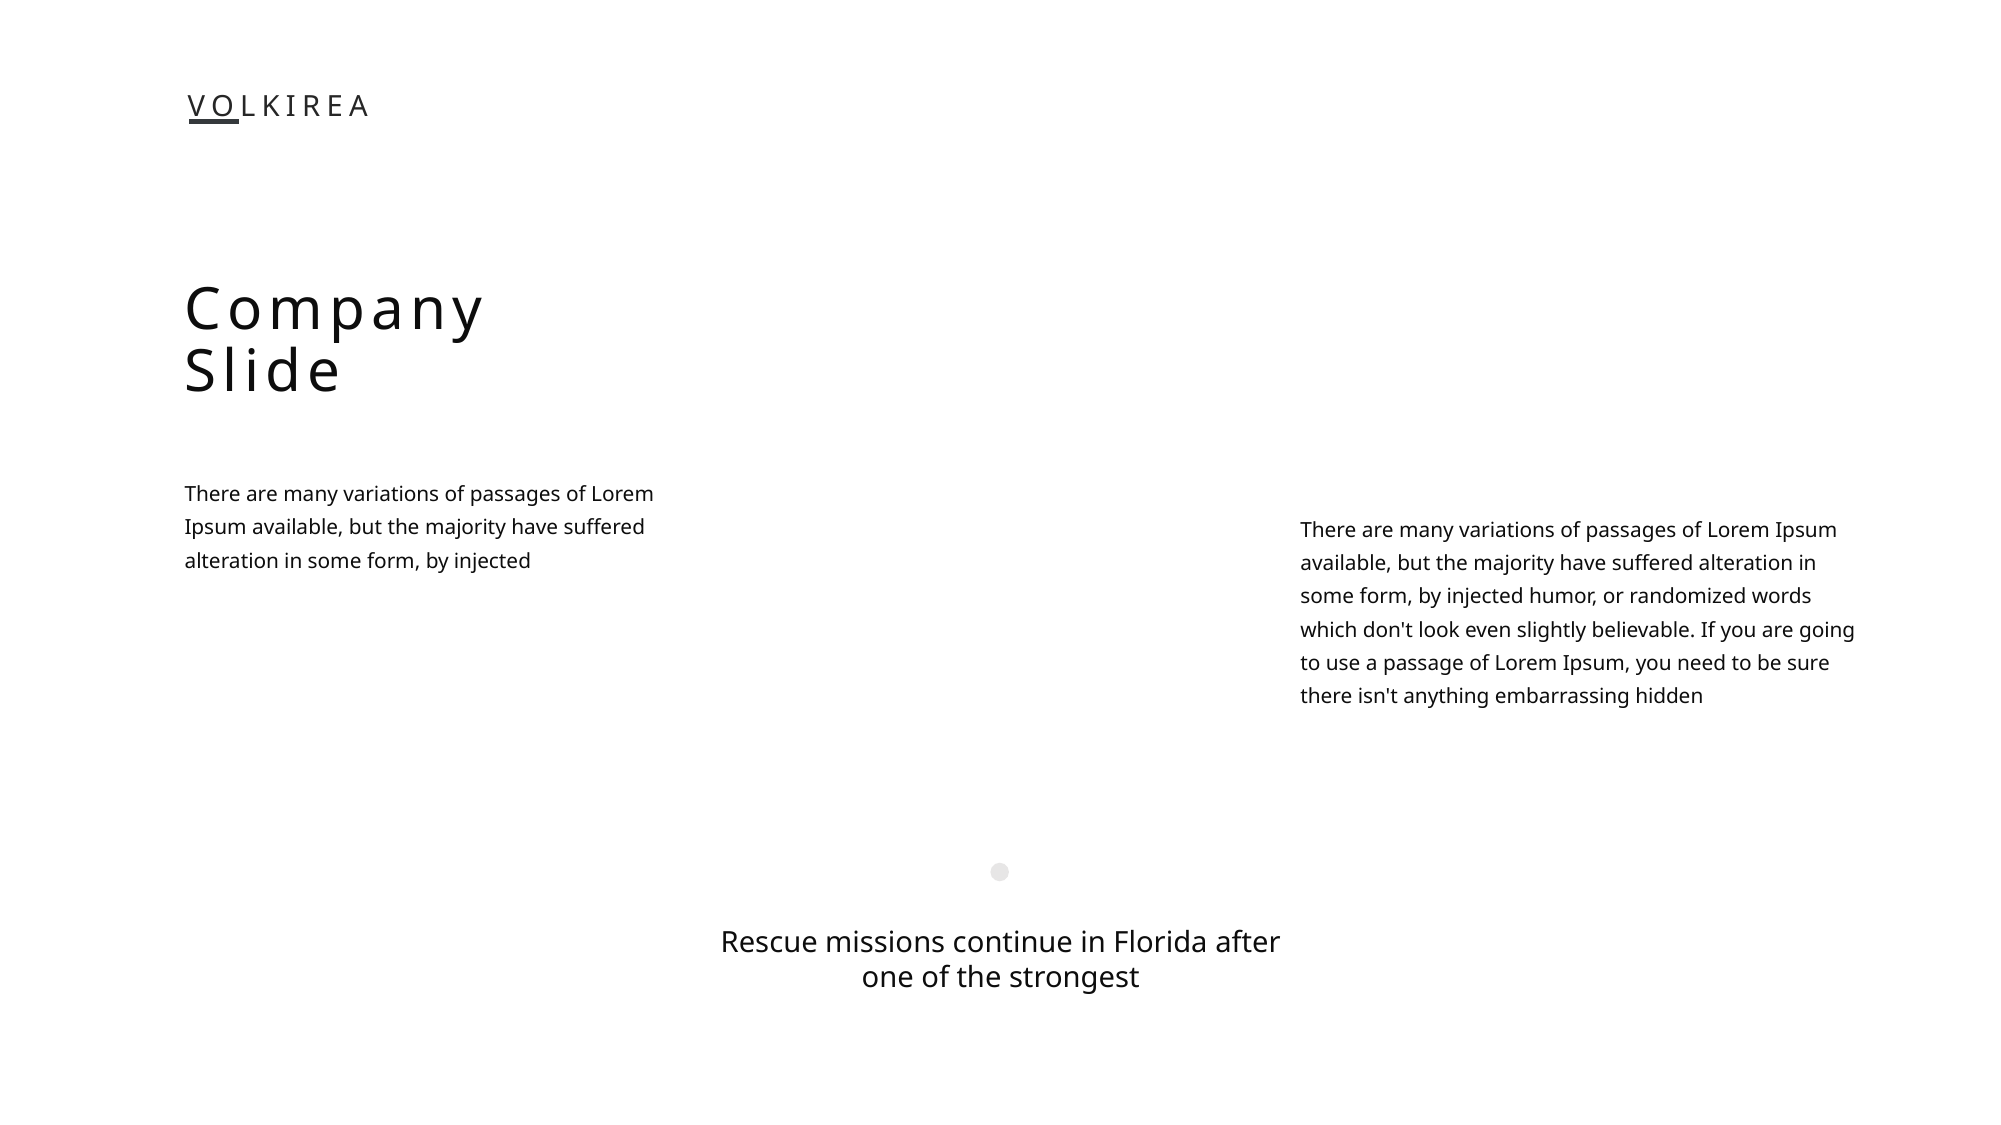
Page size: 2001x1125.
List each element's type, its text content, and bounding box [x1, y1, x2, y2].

text_box Company Slide [169, 270, 516, 411]
picture [516, 0, 1484, 834]
text_box There are many variations of passages of Lorem Ipsum available, but the majority have suffered alteration in some form, by injected [169, 464, 516, 580]
text_box VOLKIREA [172, 79, 403, 130]
text_box Rescue missions continue in Florida after one of the strongest [678, 916, 1324, 1001]
text_box [989, 861, 1011, 883]
text_box There are many variations of passages of Lorem Ipsum available, but the majority have suffered alteration in some form, by injected humor, or randomized words which don't look even slightly believable. If you are going to use a passage of Lorem Ipsum, you need to be sure there isn't anything embarrassing hidden [1484, 500, 1884, 716]
